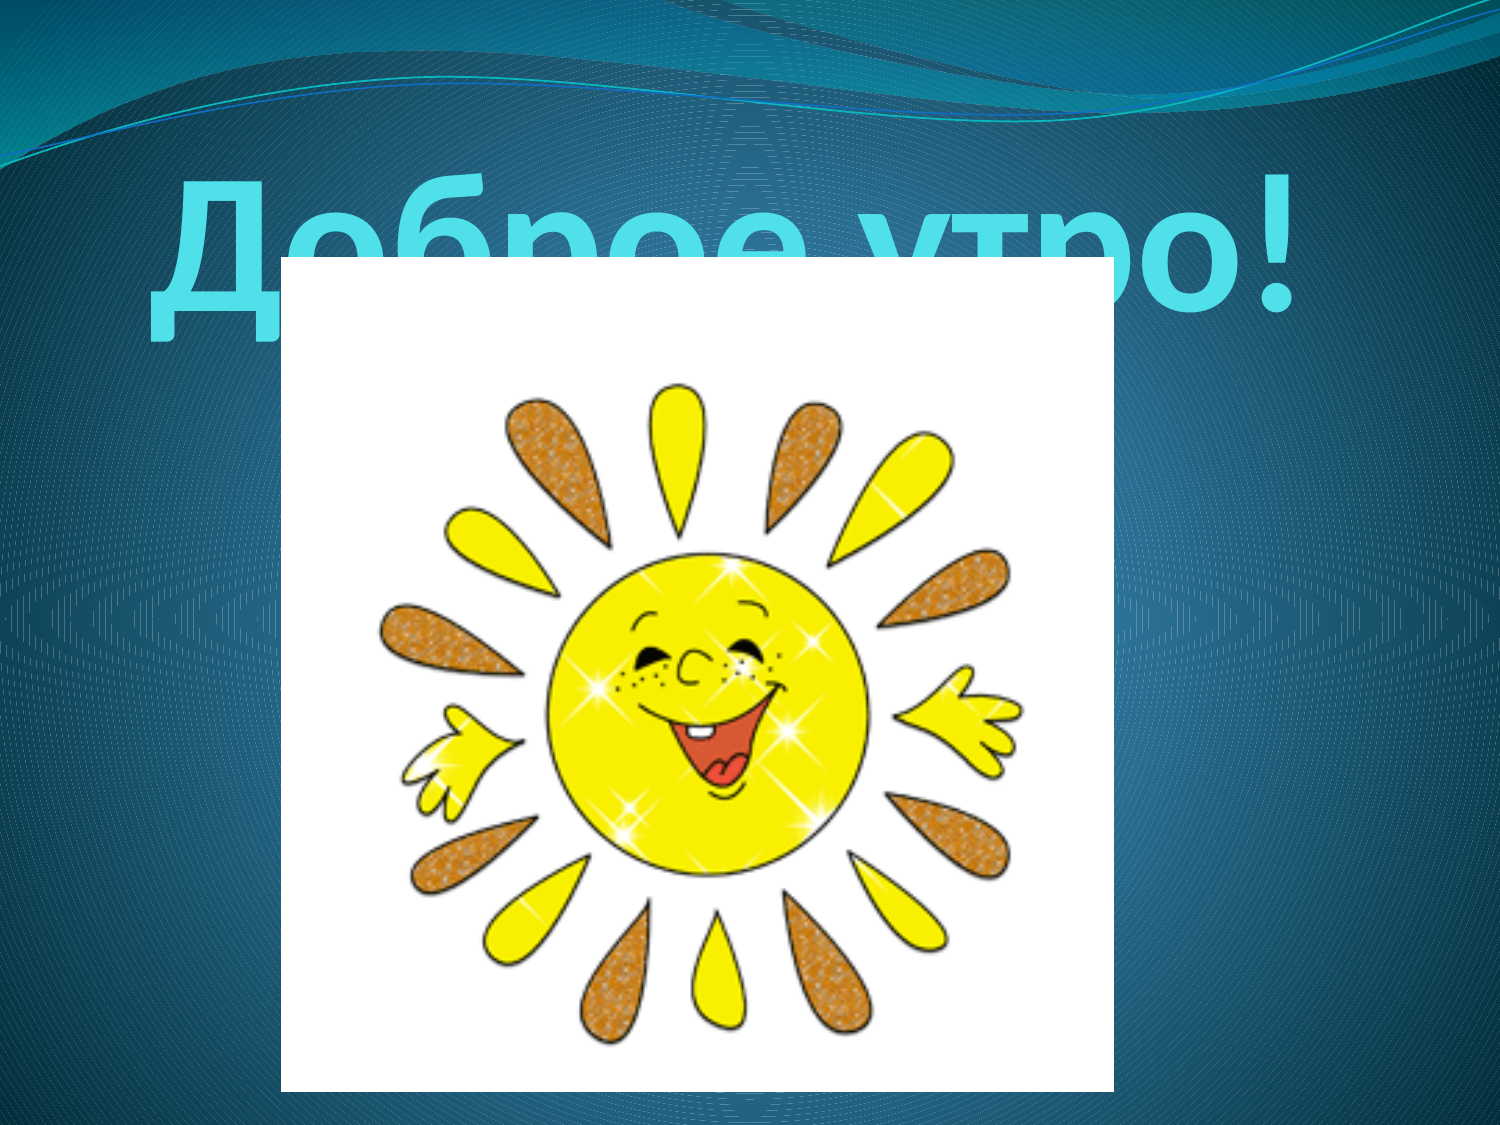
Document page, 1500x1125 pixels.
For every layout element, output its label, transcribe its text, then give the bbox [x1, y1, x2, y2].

picture [280, 256, 1114, 1093]
title Доброе утро! [87, 140, 1376, 352]
